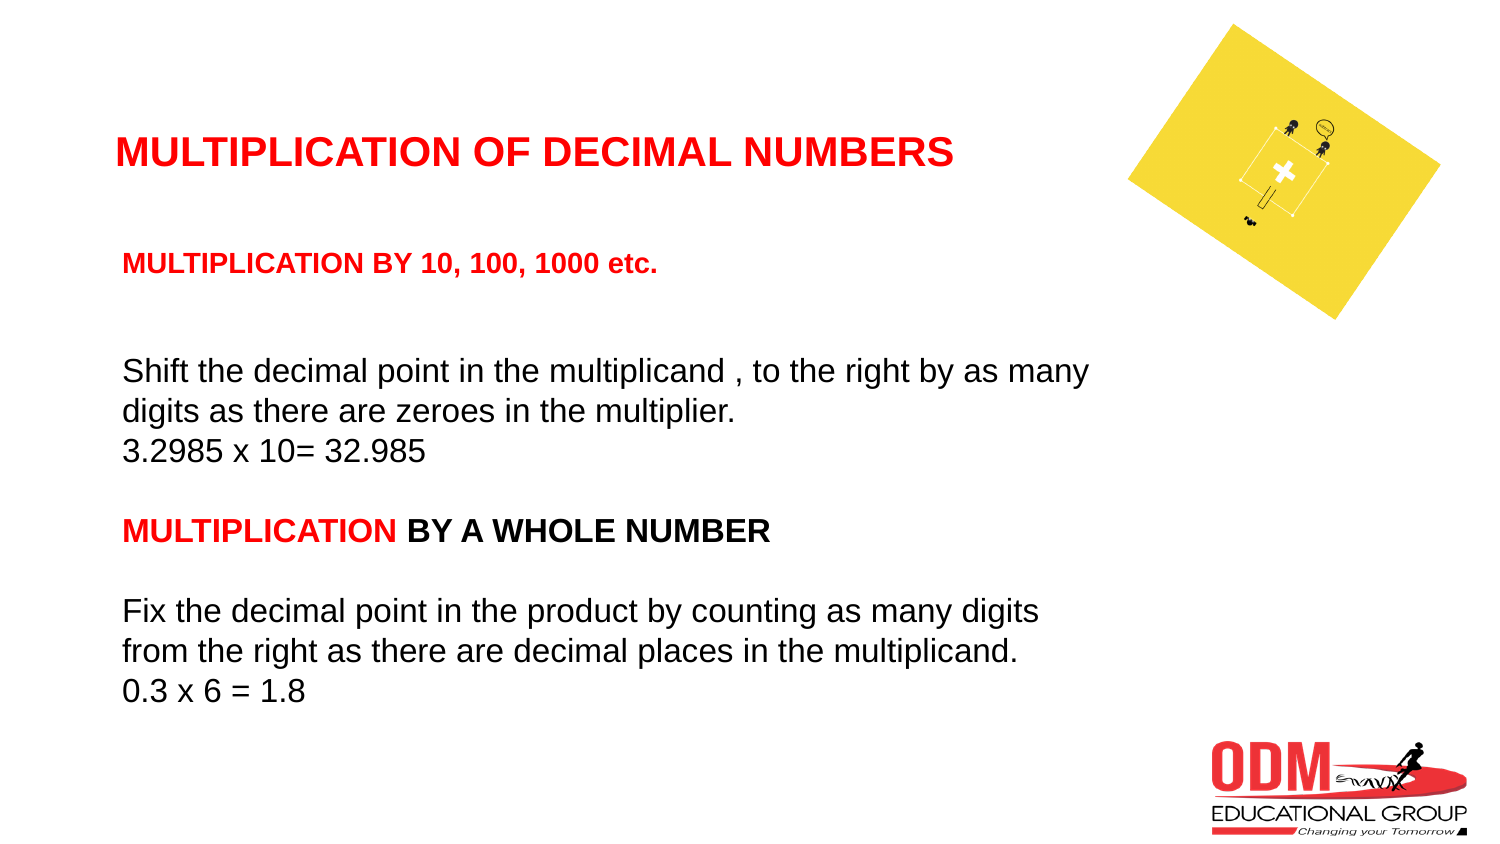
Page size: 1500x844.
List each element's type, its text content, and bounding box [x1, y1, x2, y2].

picture [1128, 24, 1440, 319]
picture [1212, 741, 1467, 836]
text_box MULTIPLICATION OF DECIMAL NUMBERS [100, 117, 1064, 183]
text_box MULTIPLICATION BY 10, 100, 1000 etc. Shift the decimal point in the multiplicand , to the right by as many digits as there are zeroes in the multiplier. 3.2985 x 10= 32.985 MULTIPLICATION BY A WHOLE NUMBER Fix the decimal point in the product by counting as many digits from the right as there are decimal places in the multiplicand. 0.3 x 6 = 1.8 [107, 237, 1115, 797]
